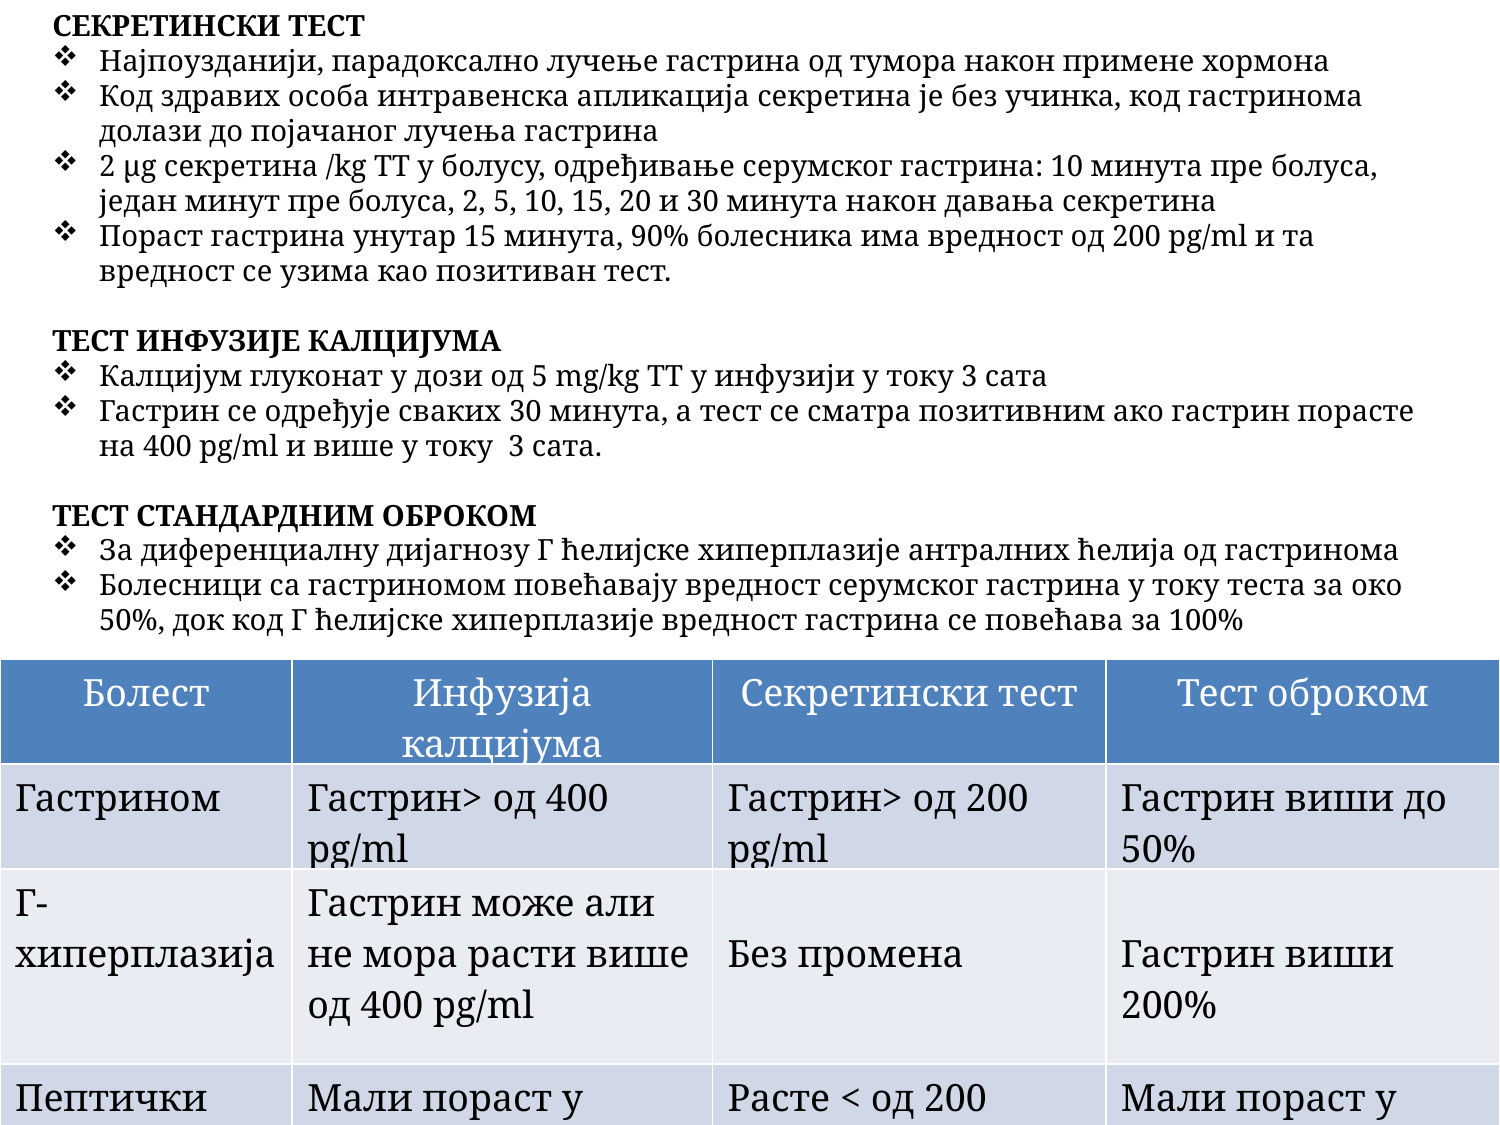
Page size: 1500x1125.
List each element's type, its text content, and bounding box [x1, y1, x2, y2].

table_header Секретински тест [713, 660, 1105, 763]
table_cell Без промена [713, 870, 1105, 1063]
table_cell Г-хиперплазија [1, 870, 291, 1063]
table_cell Гастрином [1, 765, 291, 868]
table_cell Мали пораст у серуму [293, 1065, 712, 1125]
table_cell Мали пораст у серуму [1107, 1065, 1499, 1125]
table_cell Расте < од 200 pg/ml [713, 1065, 1105, 1125]
table_header Тест оброком [1107, 660, 1499, 763]
table_header Болест [1, 660, 291, 763]
table_cell Гастрин може али не мора расти више од 400 pg/ml [293, 870, 712, 1063]
table_cell Гастрин> од 400 pg/ml [293, 765, 712, 868]
table_cell Гастрин виши 200% [1107, 870, 1499, 1063]
table_cell Гастрин> од 200 pg/ml [713, 765, 1105, 868]
table_header Инфузија калцијума [293, 660, 712, 763]
table_cell Гастрин виши до 50% [1107, 765, 1499, 868]
table_cell Пептички улкус [1, 1065, 291, 1125]
text_box СЕКРЕТИНСКИ ТЕСТ Најпоузданији, парадоксално лучење гастрина од тумора након примене хормона Код здравих особа интравенска апликација секретина је без учинка, код гастринома долази до појачаног лучења гастрина 2 μg секретина /kg ТТ у болусу, одређивање серумског гастрина: 10 минута пре болуса, један минут пре болуса, 2, 5, 10, 15, 20 и 30 минута након давања секретина Пораст гастрина унутар 15 минута, 90% болесника има вредност од 200 pg/ml и та вредност се узима као позитиван тест. ТЕСТ ИНФУЗИЈЕ КАЛЦИЈУМА Калцијум глуконат у дози од 5 mg/kg ТТ у инфузији у току 3 сата Гастрин се одређује сваких 30 минута, а тест се сматра позитивним ако гастрин порасте на 400 pg/ml и више у току 3 сата. ТЕСТ СТАНДАРДНИМ ОБРОКОМ За диференциалну дијагнозу Г ћелијске хиперплазије антралних ћелија од гастринома Болесници са гастриномом повећавају вредност серумског гастрина у току теста за око 50%, док код Г ћелијске хиперплазије вредност гастрина се повећава за 100% [37, 0, 1438, 658]
